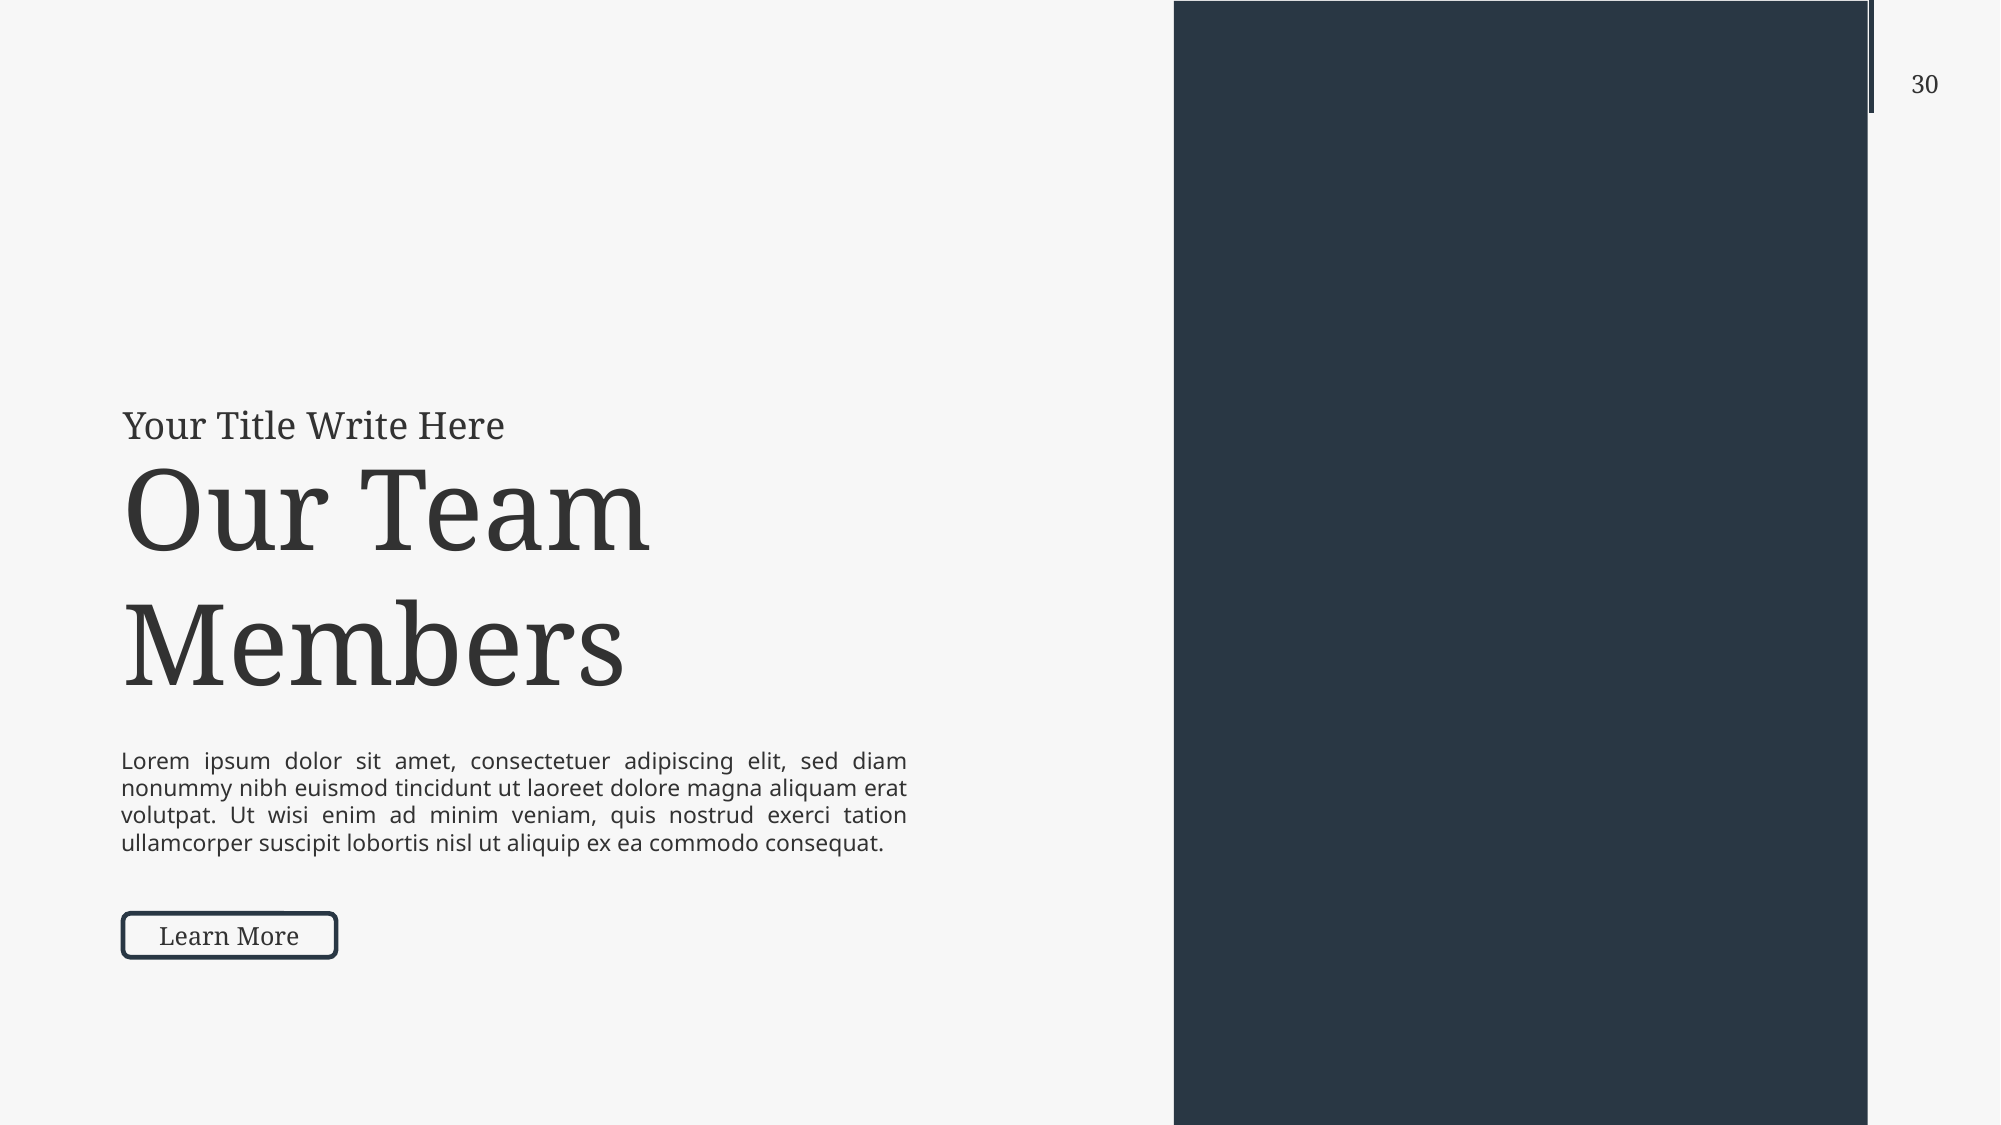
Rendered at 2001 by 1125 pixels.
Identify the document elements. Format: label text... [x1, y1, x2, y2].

text_box Lorem ipsum dolor sit amet, consectetuer adipiscing elit, sed diam nonummy nibh euismod tincidunt ut laoreet dolore magna aliquam erat volutpat. Ut wisi enim ad minim veniam, quis nostrud exerci tation ullamcorper suscipit lobortis nisl ut aliquip ex ea commodo consequat. [106, 738, 897, 891]
picture [897, 0, 1998, 1125]
text_box Your Title Write Here [108, 394, 647, 455]
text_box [122, 912, 337, 959]
text_box Our Team Members [108, 430, 748, 716]
